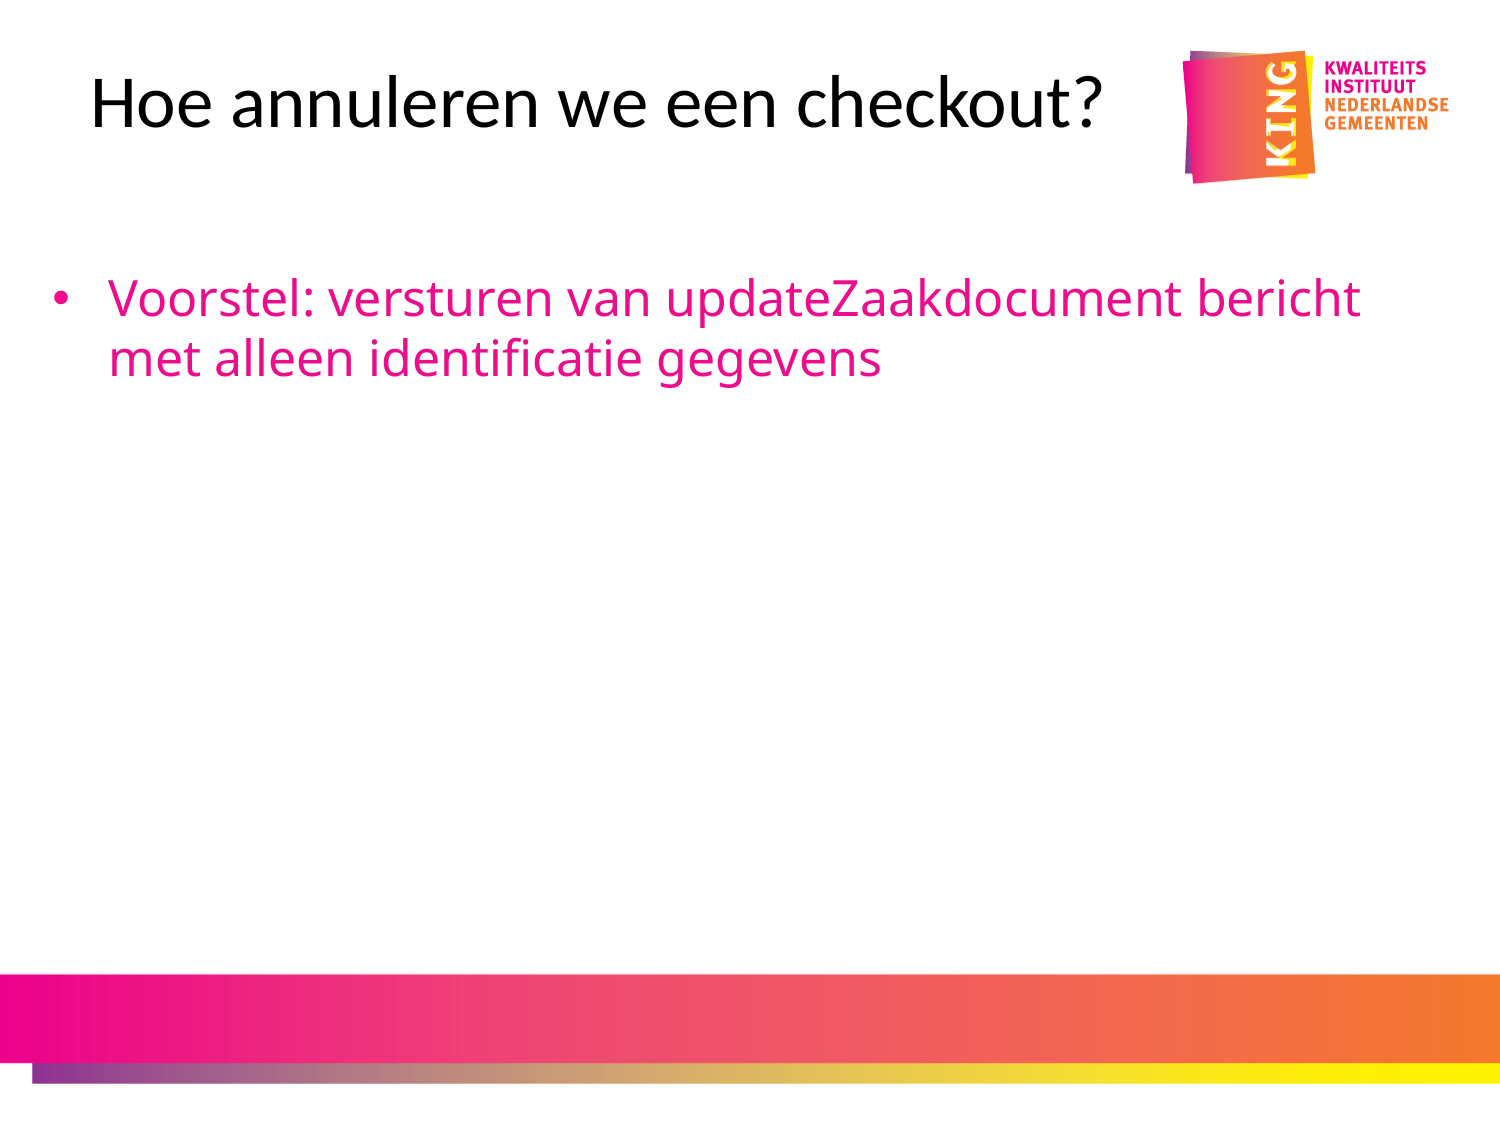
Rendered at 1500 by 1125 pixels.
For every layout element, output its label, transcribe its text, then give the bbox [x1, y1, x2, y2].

picture [0, 0, 1500, 1125]
list Voorstel: versturen van updateZaakdocument bericht met alleen identificatie gegevens [36, 259, 1426, 1003]
title Hoe annuleren we een checkout? [75, 45, 1425, 233]
